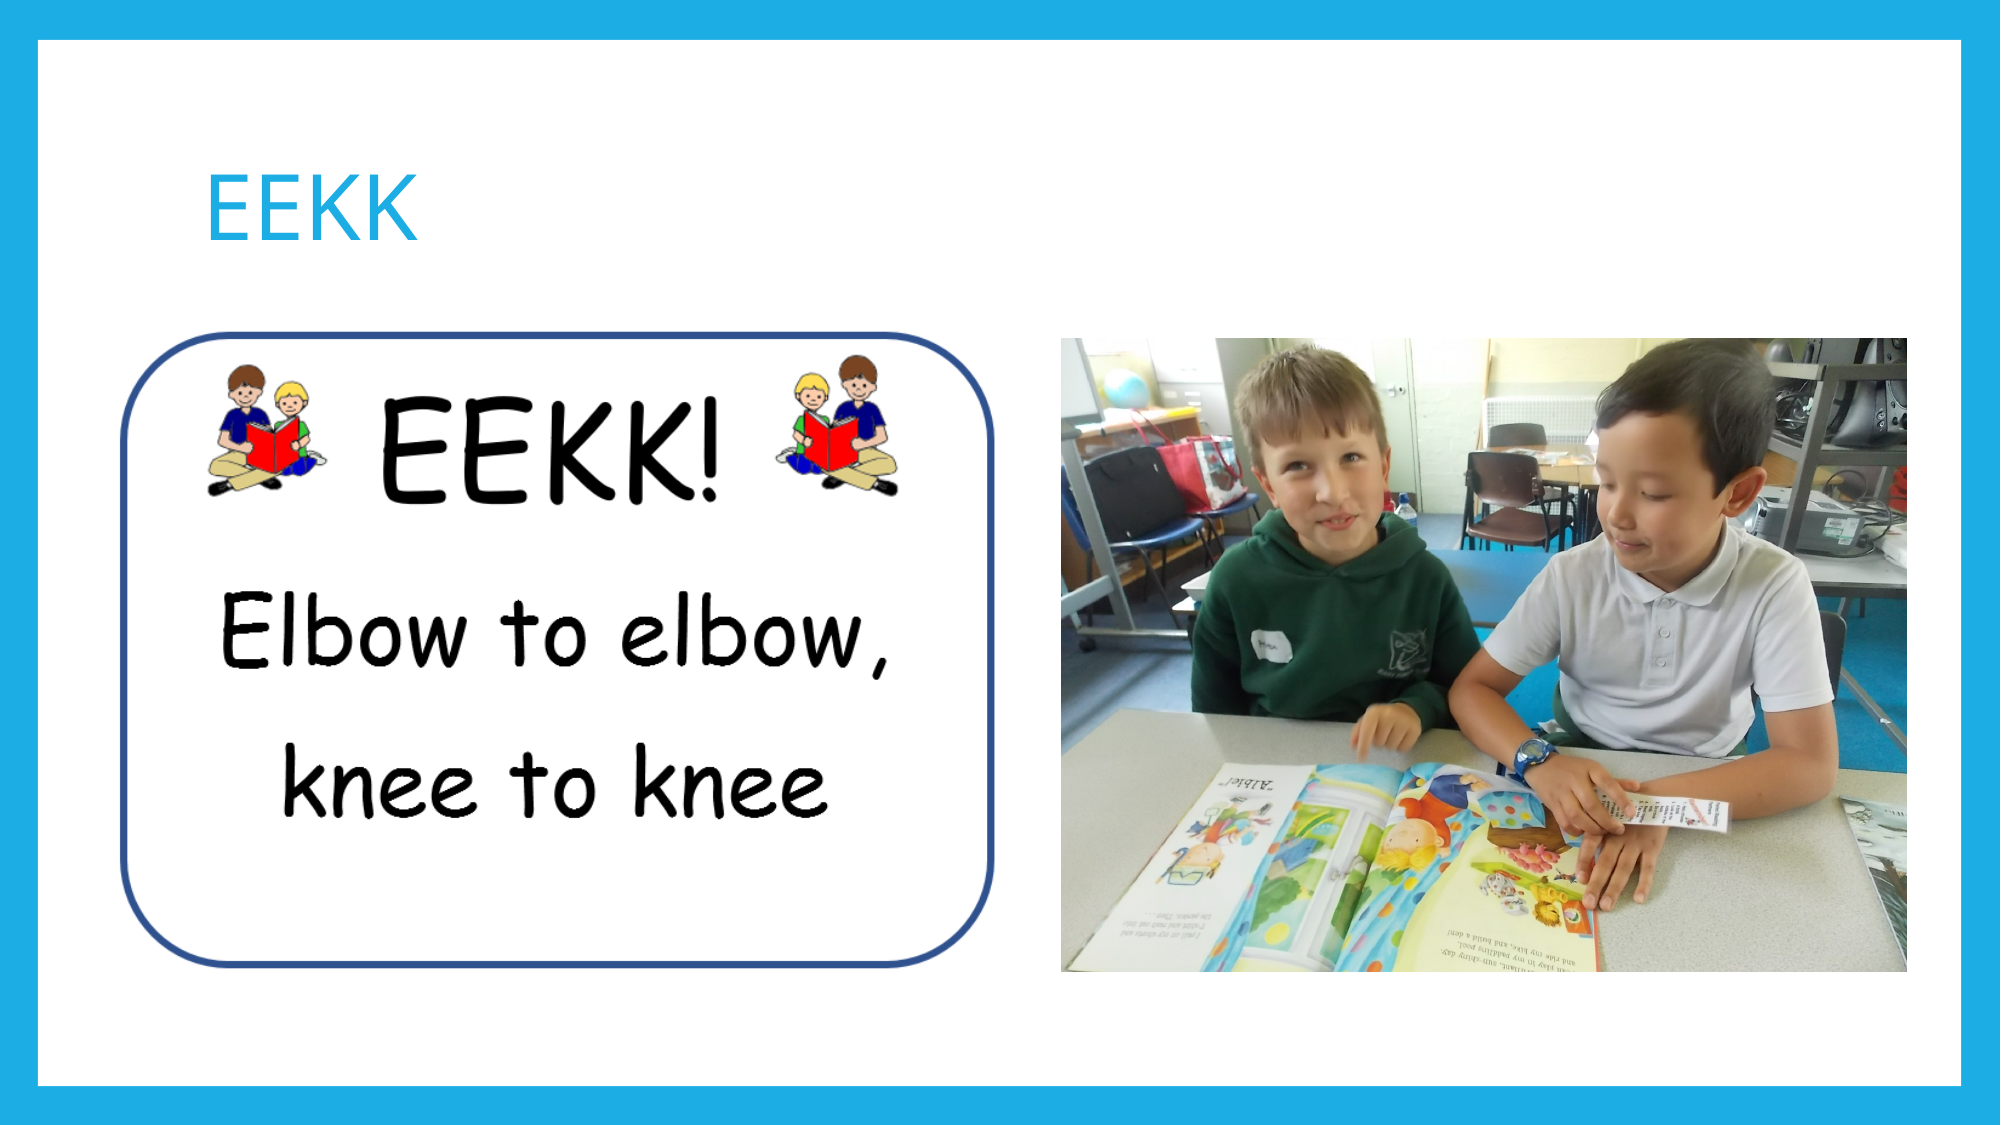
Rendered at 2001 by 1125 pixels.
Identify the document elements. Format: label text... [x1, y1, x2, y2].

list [107, 321, 1011, 985]
picture [1061, 337, 1907, 973]
title EEKK [187, 99, 1808, 323]
